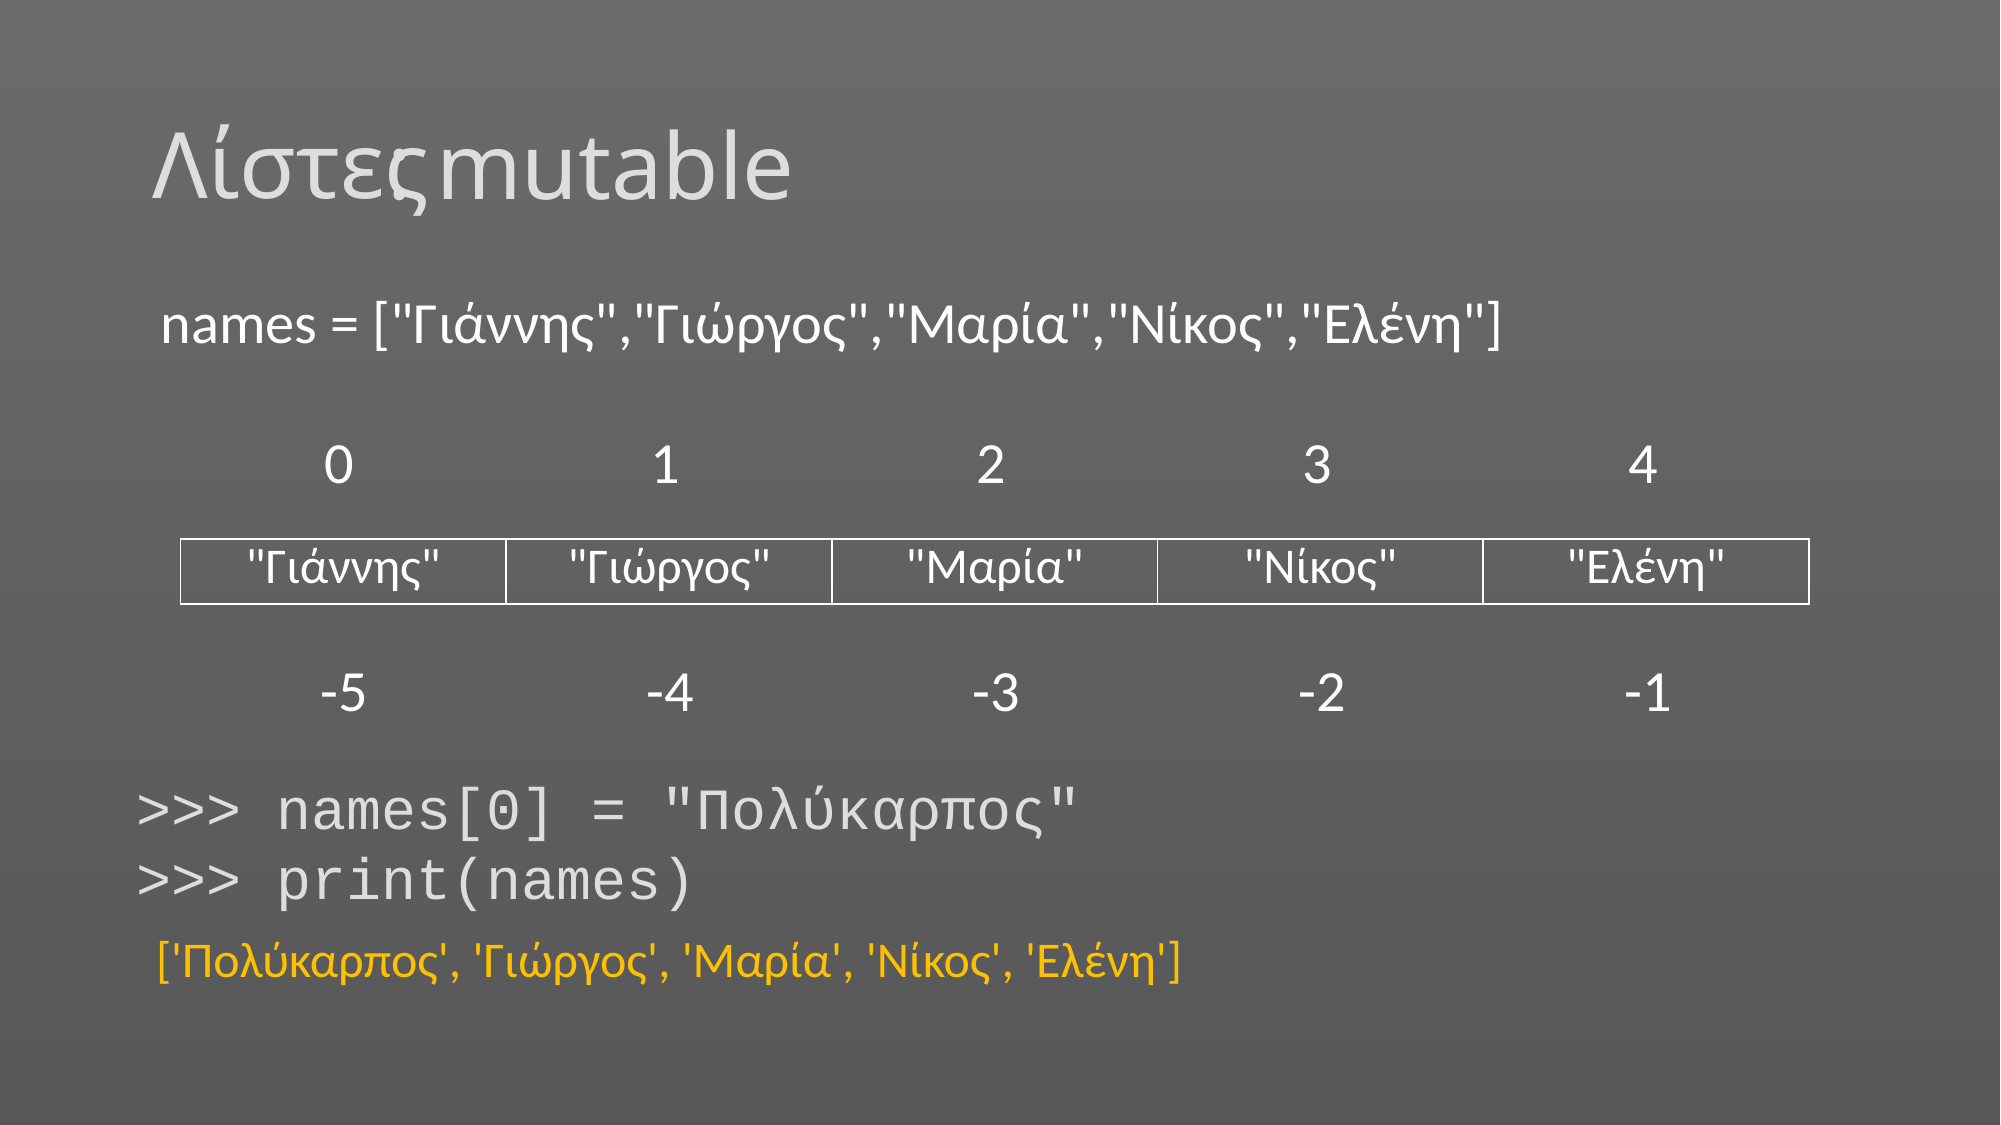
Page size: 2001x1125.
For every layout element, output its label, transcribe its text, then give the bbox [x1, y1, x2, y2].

text_box >>> names[0] = "Πολύκαρπος" >>> print(names) [121, 763, 1127, 919]
text_box : mutable [373, 100, 1220, 226]
table_header -3 [833, 661, 1159, 734]
table_header 2 [829, 432, 1155, 505]
table_header -5 [181, 661, 507, 734]
table_header 4 [1481, 432, 1807, 505]
text_box ['Πολύκαρπος', 'Γιώργος', 'Μαρία', 'Νίκος', 'Ελένη'] [141, 920, 1198, 995]
title Λίστες [137, 59, 1863, 278]
text_box names = ["Γιάννης","Γιώργος","Μαρία","Νίκος","Ελένη"] [146, 277, 1520, 363]
table_header 1 [503, 432, 829, 505]
table_header "Ελένη" [1484, 540, 1808, 603]
table_header "Γιώργος" [507, 540, 831, 603]
table_header "Μαρία" [833, 540, 1157, 603]
table_header 0 [176, 432, 503, 505]
table_header "Γιάννης" [181, 540, 505, 603]
table_header -4 [507, 661, 833, 734]
table_header -2 [1159, 661, 1485, 734]
table_header 3 [1155, 432, 1481, 505]
table_header -1 [1485, 661, 1811, 734]
table_header "Νίκος" [1158, 540, 1482, 603]
